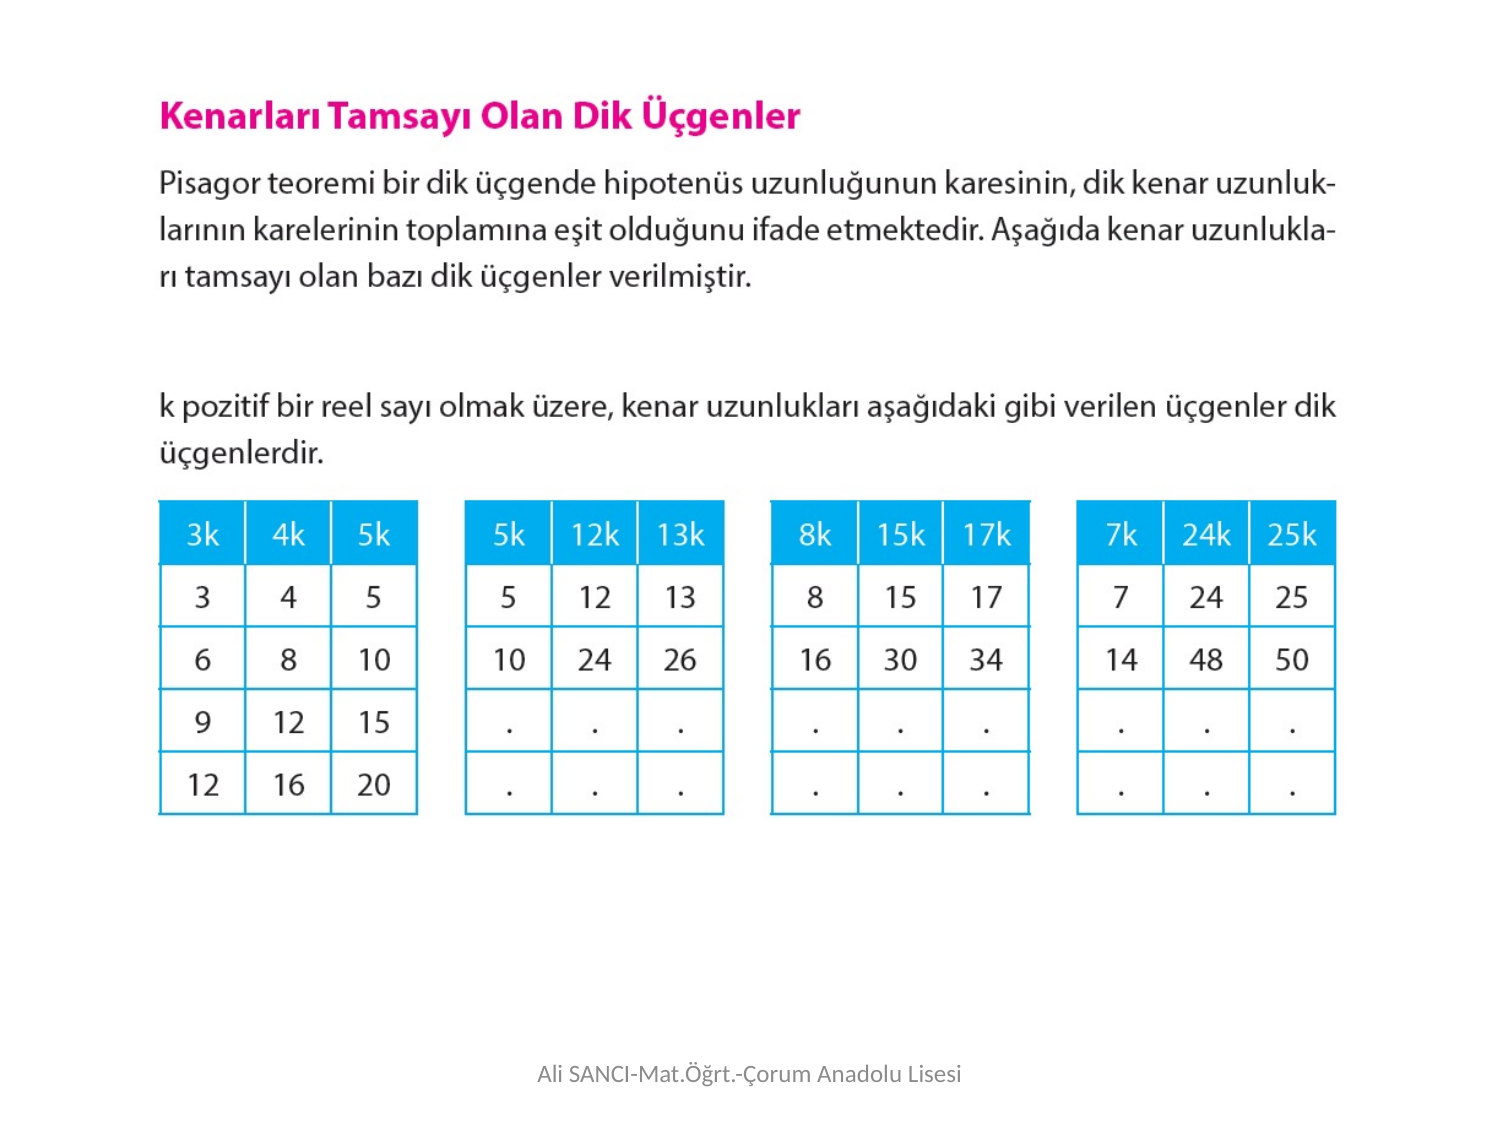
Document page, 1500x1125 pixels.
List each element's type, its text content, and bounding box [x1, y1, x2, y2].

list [135, 54, 1346, 847]
footer Ali SANCI-Mat.Öğrt.-Çorum Anadolu Lisesi [512, 1042, 988, 1103]
